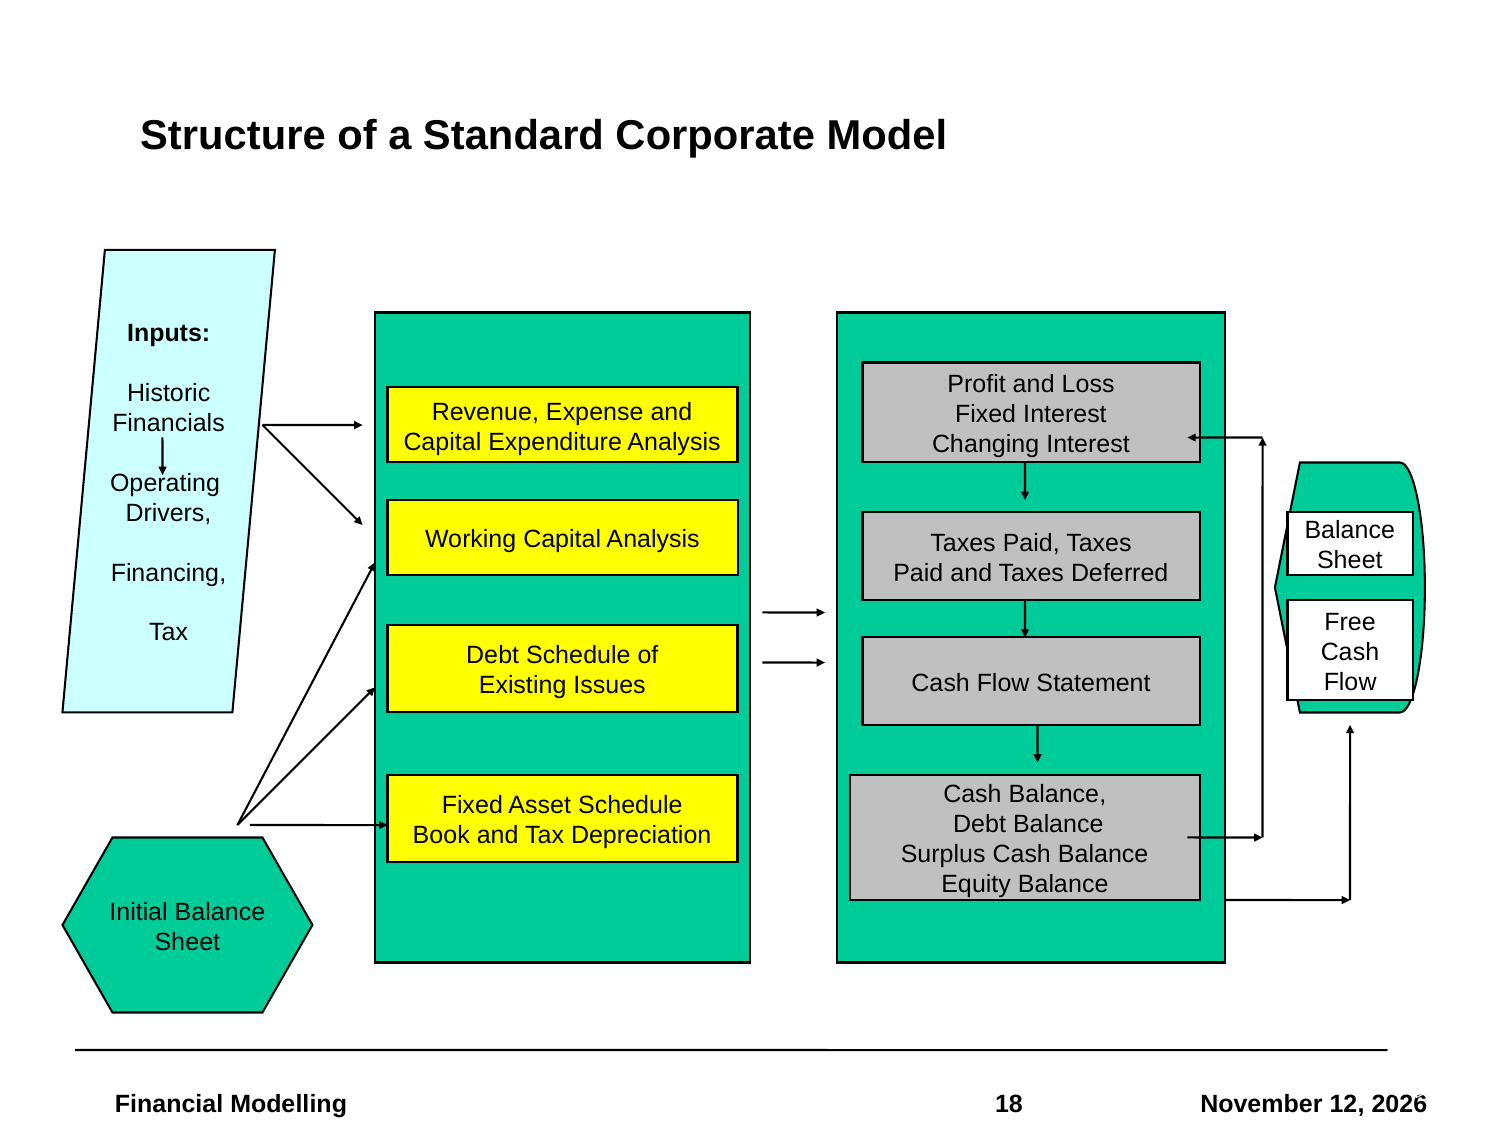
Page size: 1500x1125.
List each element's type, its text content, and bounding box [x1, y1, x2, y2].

text_box Free Cash Flow [1287, 600, 1413, 700]
text_box [1274, 462, 1425, 694]
text_box [158, 437, 167, 475]
text_box Debt Schedule of Existing Issues [387, 624, 738, 713]
text_box [762, 608, 826, 617]
text_box Taxes Paid, Taxes Paid and Taxes Deferred [862, 512, 1200, 600]
text_box Cash Flow Statement [862, 637, 1201, 725]
text_box [1187, 433, 1263, 442]
text_box [249, 820, 388, 830]
text_box [262, 424, 363, 526]
text_box [1224, 895, 1350, 905]
text_box [237, 687, 376, 826]
text_box [374, 312, 750, 963]
text_box [237, 562, 376, 824]
text_box Balance Sheet [1287, 512, 1413, 575]
text_box Initial Balance Sheet [62, 837, 313, 1013]
text_box [263, 420, 363, 430]
text_box [1020, 599, 1030, 638]
text_box [1187, 833, 1262, 842]
text_box [1020, 462, 1030, 500]
text_box Cash Balance, Debt Balance Surplus Cash Balance Equity Balance [849, 774, 1201, 901]
text_box Profit and Loss Fixed Interest Changing Interest [862, 362, 1201, 463]
text_box Fixed Asset Schedule Book and Tax Depreciation [387, 774, 738, 863]
text_box Inputs: Historic Financials Operating Drivers, Financing, Tax [62, 249, 275, 713]
text_box [1258, 438, 1267, 838]
text_box Working Capital Analysis [387, 499, 738, 575]
text_box [1297, 700, 1411, 713]
text_box [837, 312, 1225, 963]
text_box Revenue, Expense and Capital Expenditure Analysis [387, 387, 738, 463]
title Structure of a Standard Corporate Model [124, 99, 1413, 226]
text_box [762, 658, 826, 667]
text_box [1345, 724, 1355, 901]
text_box [1033, 724, 1042, 763]
